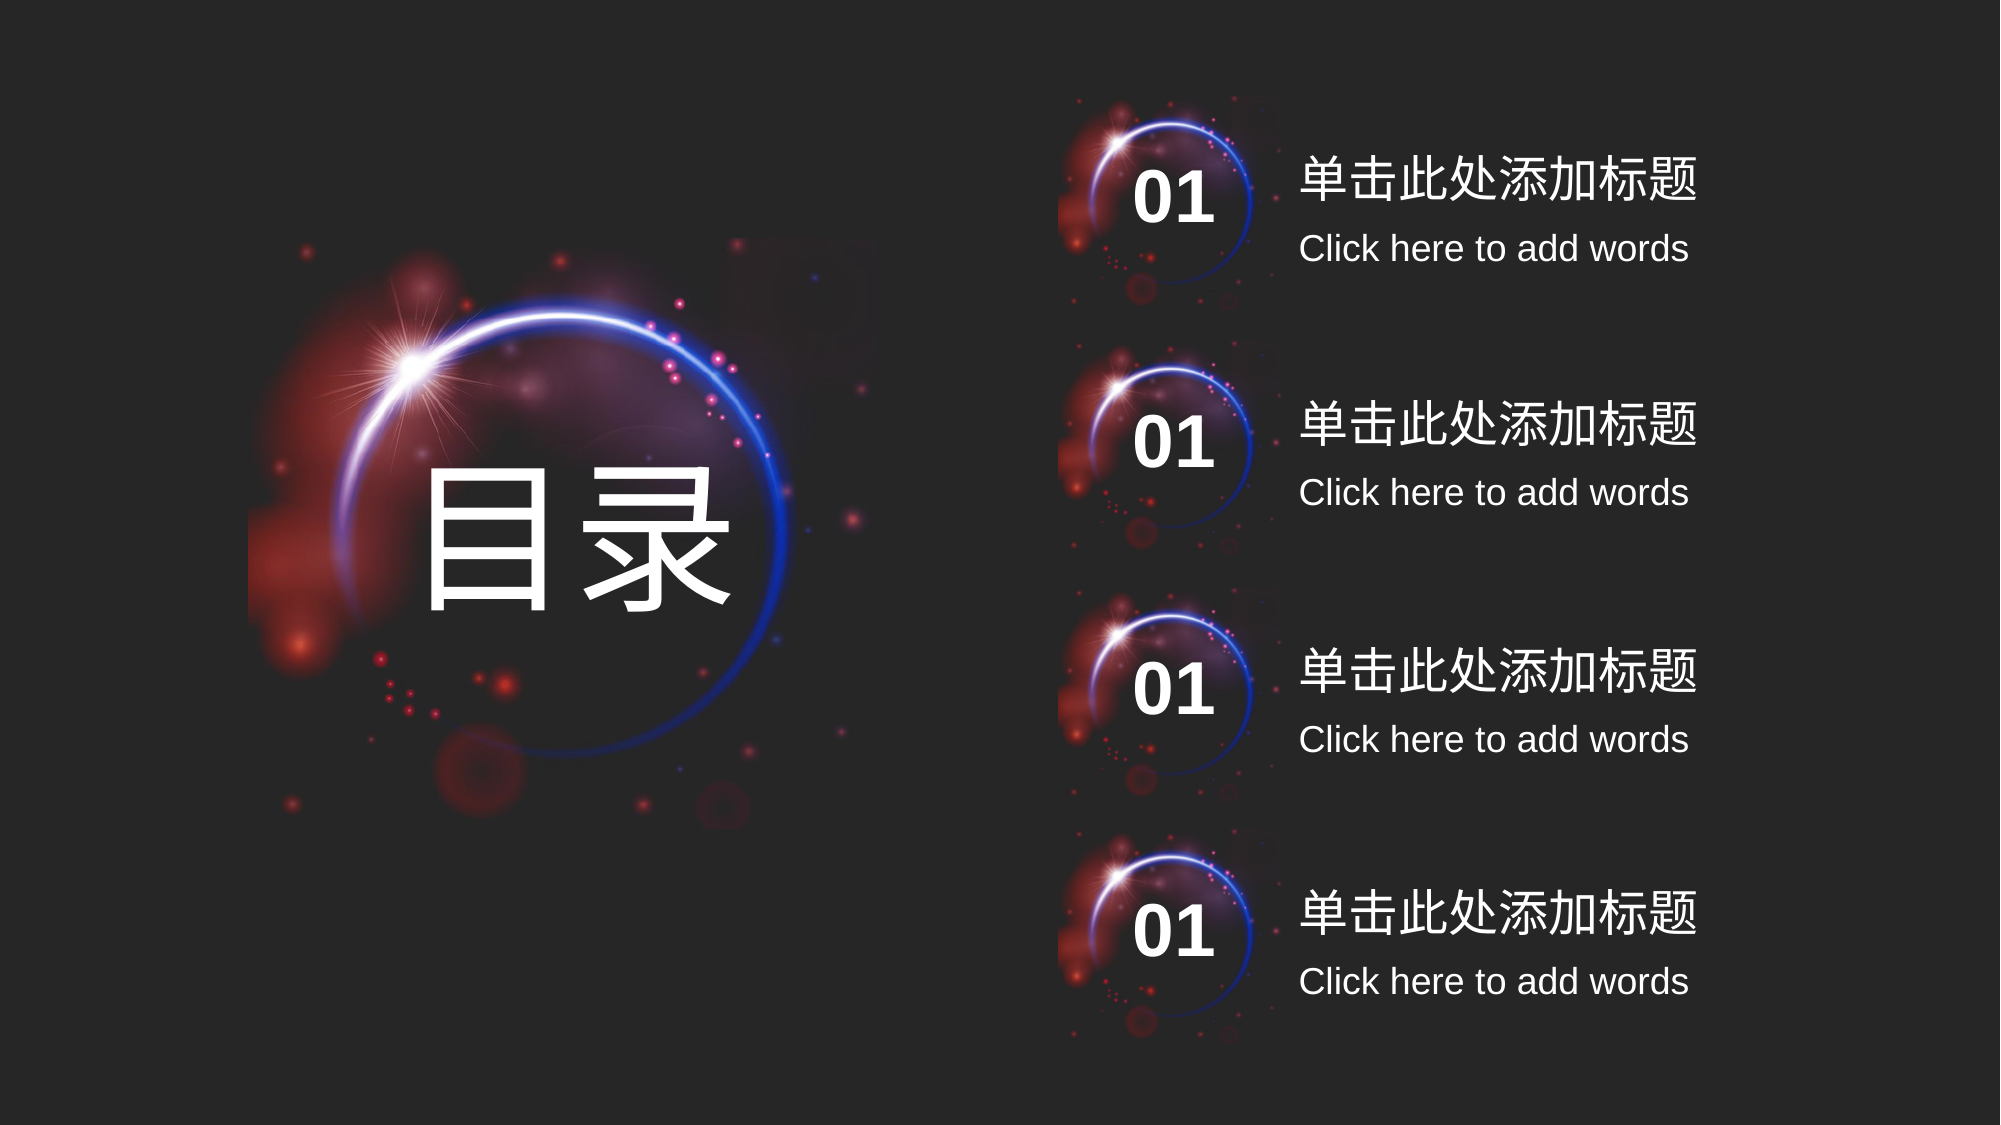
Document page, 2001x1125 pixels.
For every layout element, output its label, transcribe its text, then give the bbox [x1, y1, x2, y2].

text_box Click here to add words [1284, 707, 1879, 768]
text_box 单击此处添加标题 [1284, 873, 1784, 949]
picture [248, 238, 875, 829]
text_box Click here to add words [1284, 216, 1879, 277]
picture [1058, 341, 1284, 554]
text_box Click here to add words [1284, 949, 1879, 1010]
picture [1058, 829, 1284, 1043]
picture [1058, 96, 1284, 310]
text_box Click here to add words [1284, 460, 1879, 521]
text_box 单击此处添加标题 [1284, 632, 1784, 707]
text_box 单击此处添加标题 [1284, 140, 1784, 216]
picture [1058, 588, 1284, 801]
text_box 单击此处添加标题 [1284, 385, 1784, 460]
